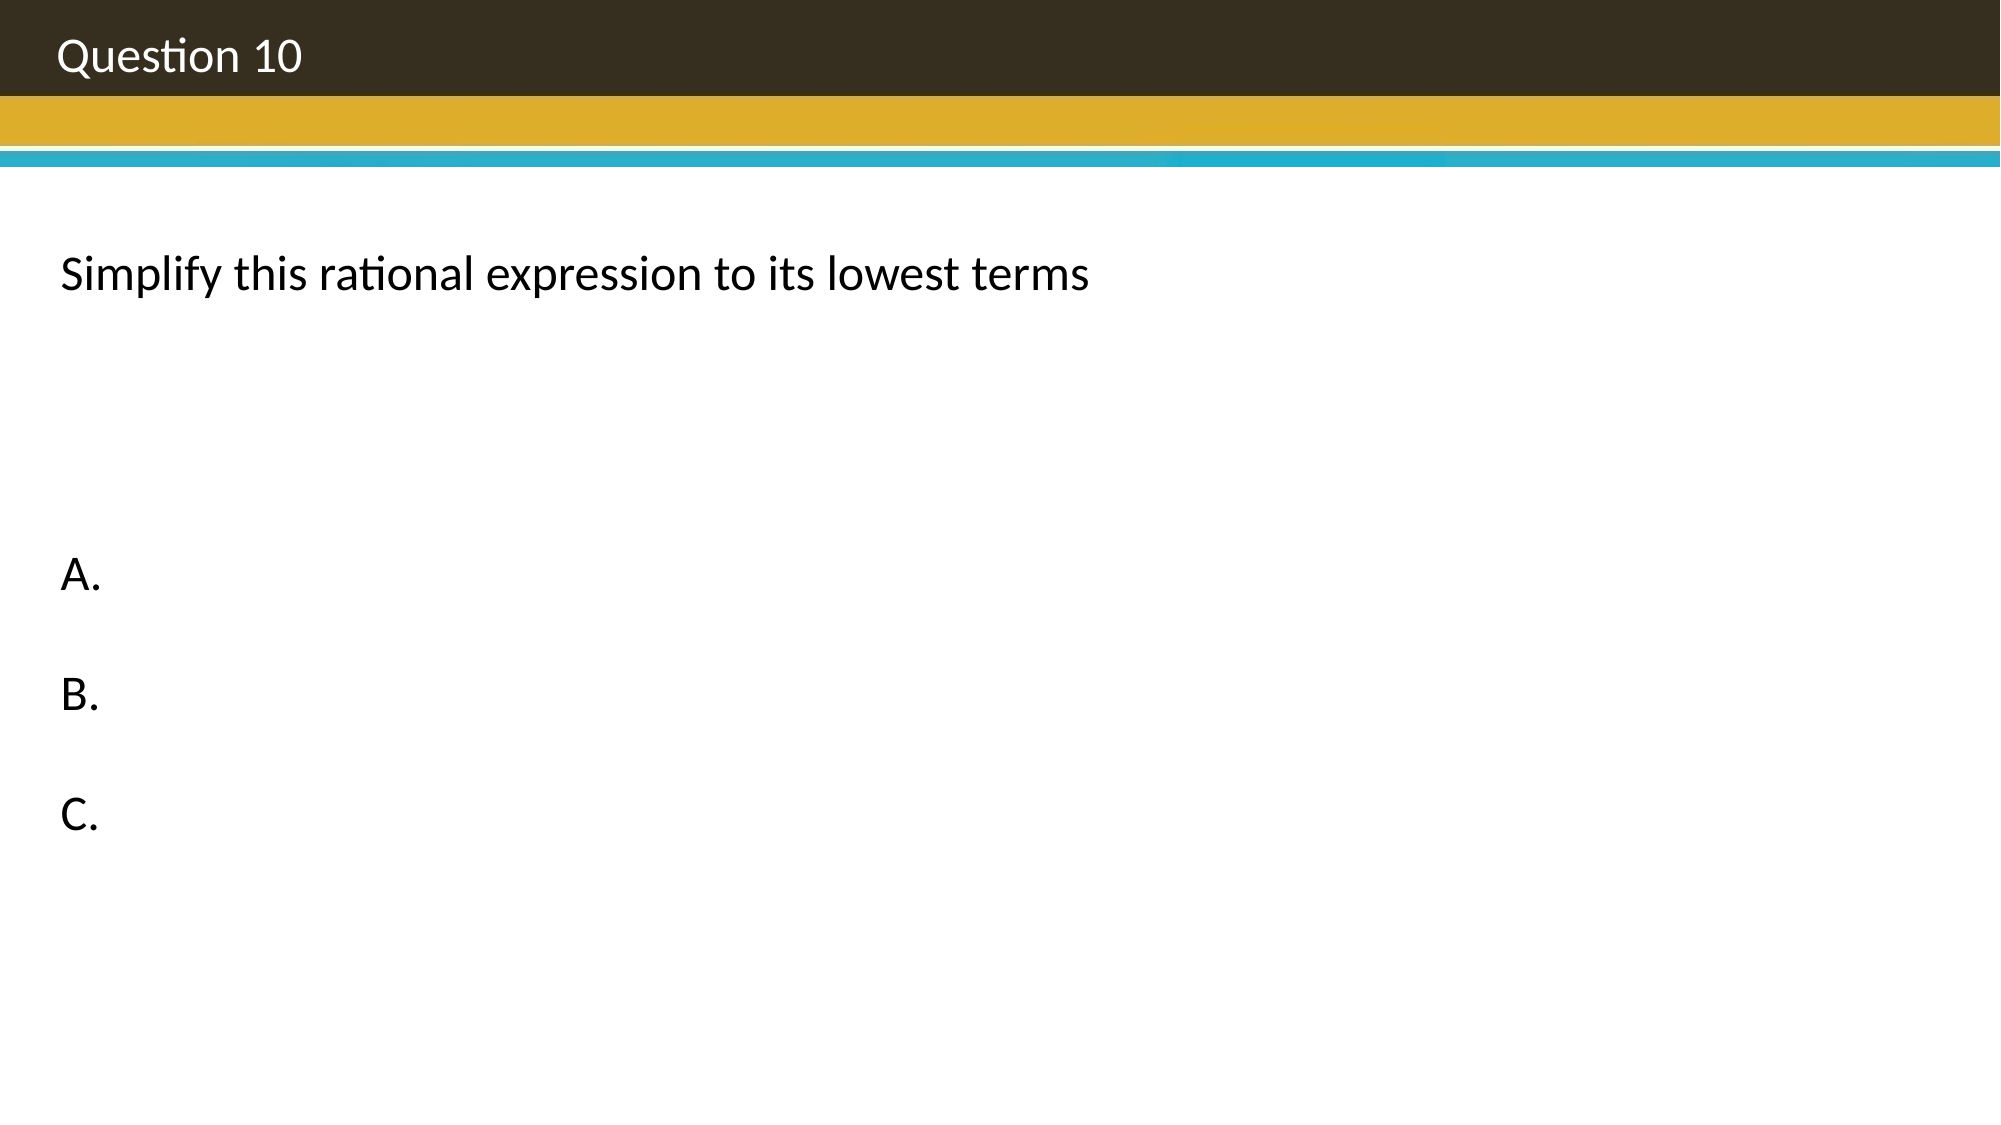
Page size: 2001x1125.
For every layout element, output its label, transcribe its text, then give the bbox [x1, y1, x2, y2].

picture [0, 0, 2000, 167]
text_box Question 10 [41, 14, 318, 90]
